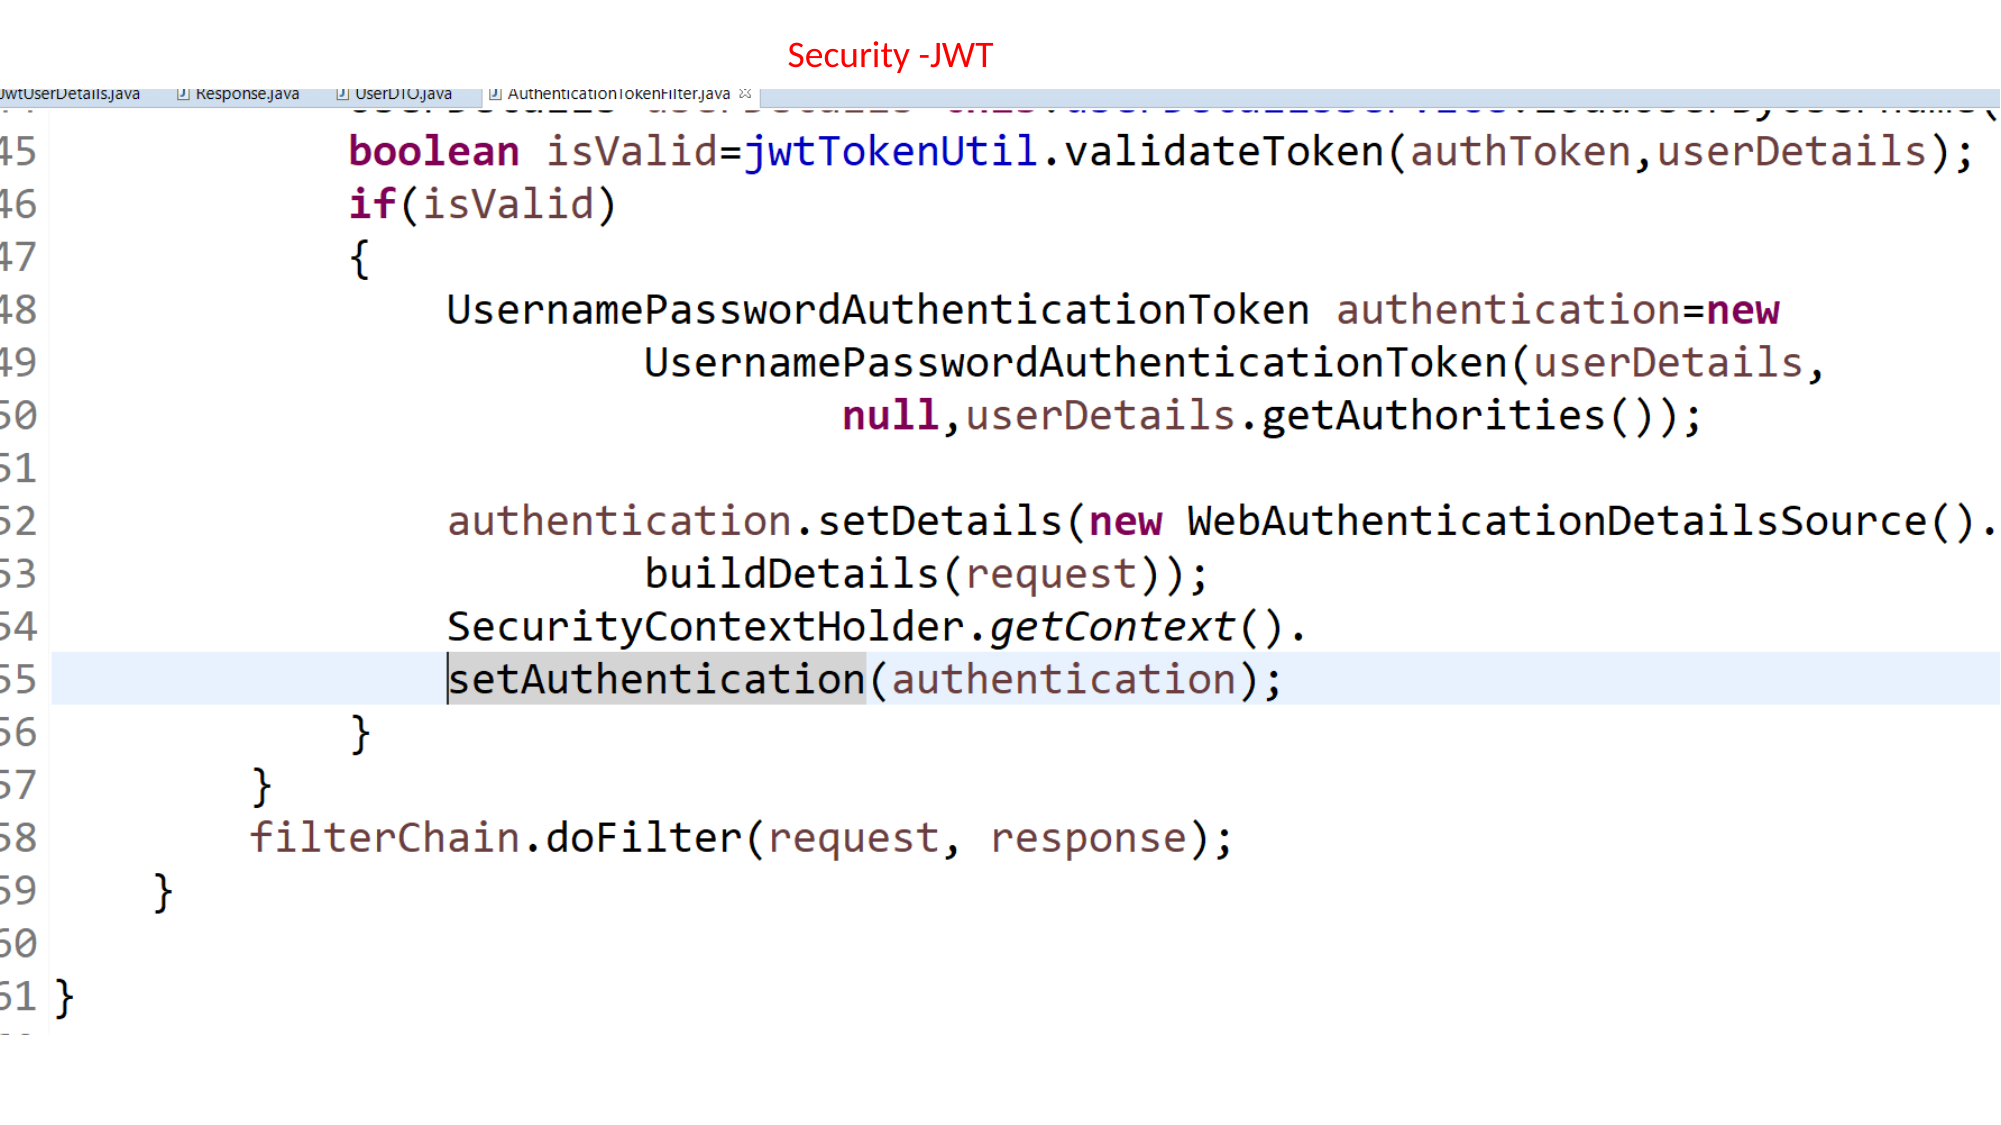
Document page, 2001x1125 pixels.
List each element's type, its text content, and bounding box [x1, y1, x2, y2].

text_box Security -JWT [368, 16, 1413, 88]
picture [0, 89, 2000, 1035]
